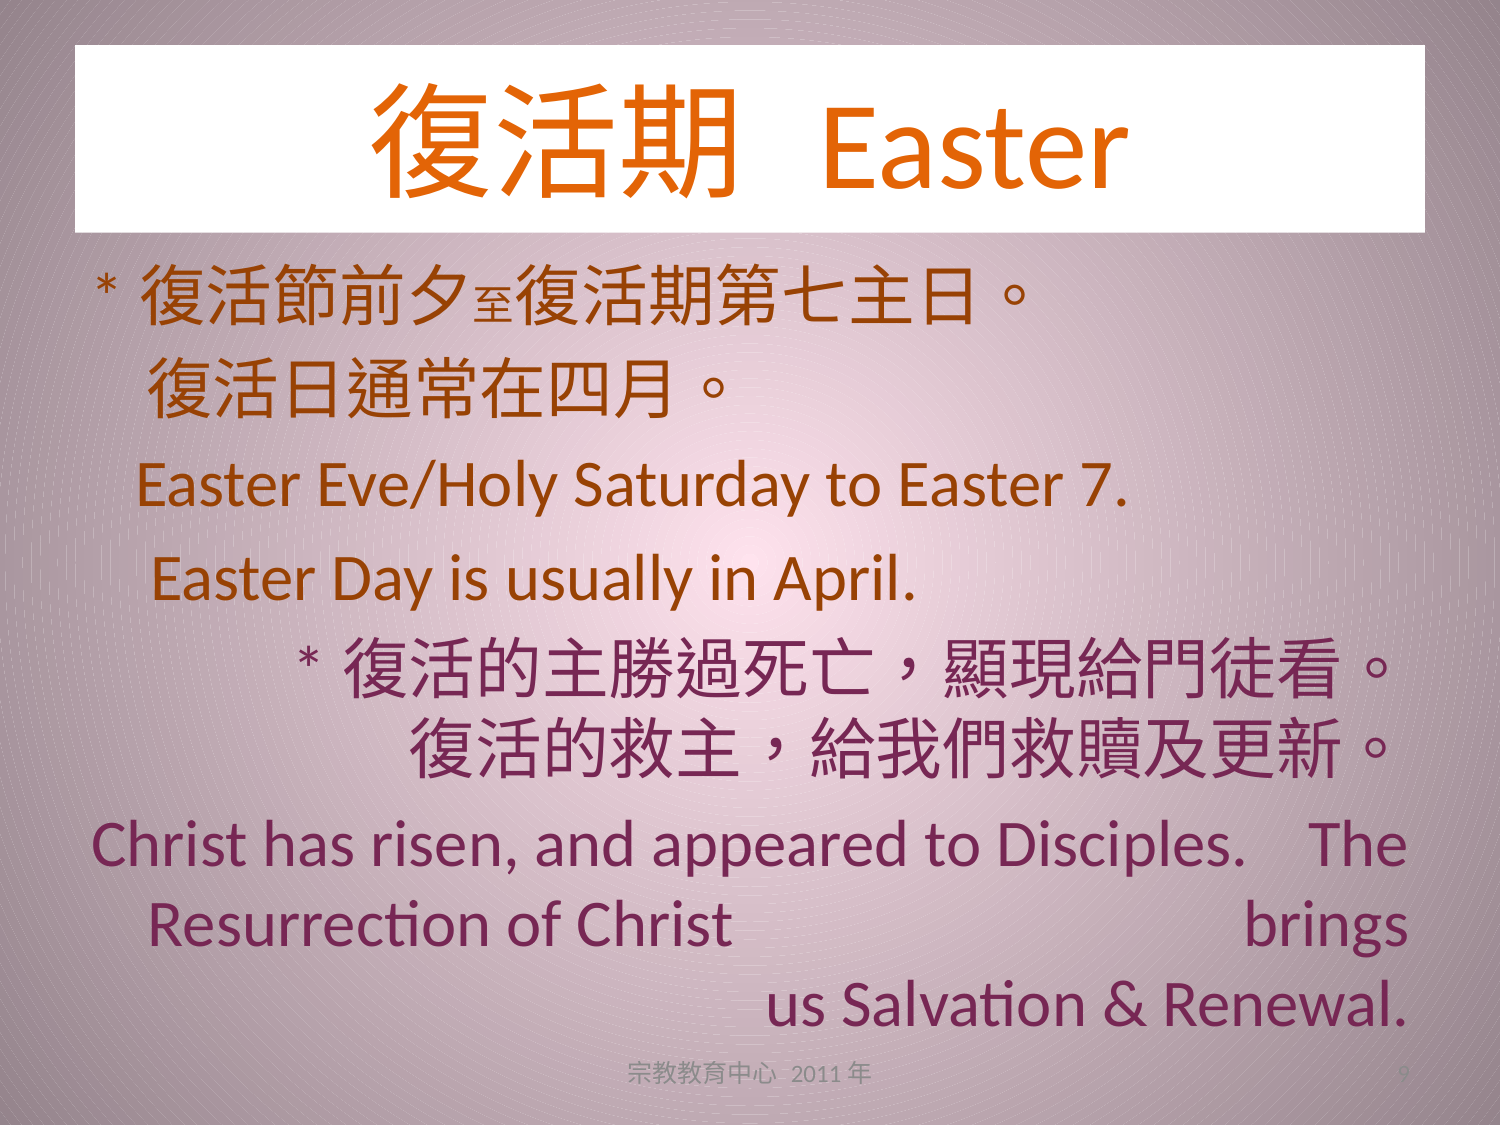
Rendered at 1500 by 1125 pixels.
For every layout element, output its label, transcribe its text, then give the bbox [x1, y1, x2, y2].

list *復活節前夕至復活期第七主日。 復活日通常在四月。 Easter Eve/Holy Saturday to Easter 7. Easter Day is usually in April. *復活的主勝過死亡，顯現給門徒看。 復活的救主，給我們救贖及更新。 Christ has risen, and appeared to Disciples. The Resurrection of Christ brings us Salvation & Renewal. [74, 245, 1426, 1055]
slide_number 9 [1074, 1042, 1425, 1103]
title 復活期 Easter [74, 44, 1426, 233]
footer 宗教教育中心 2011年 [512, 1042, 988, 1103]
